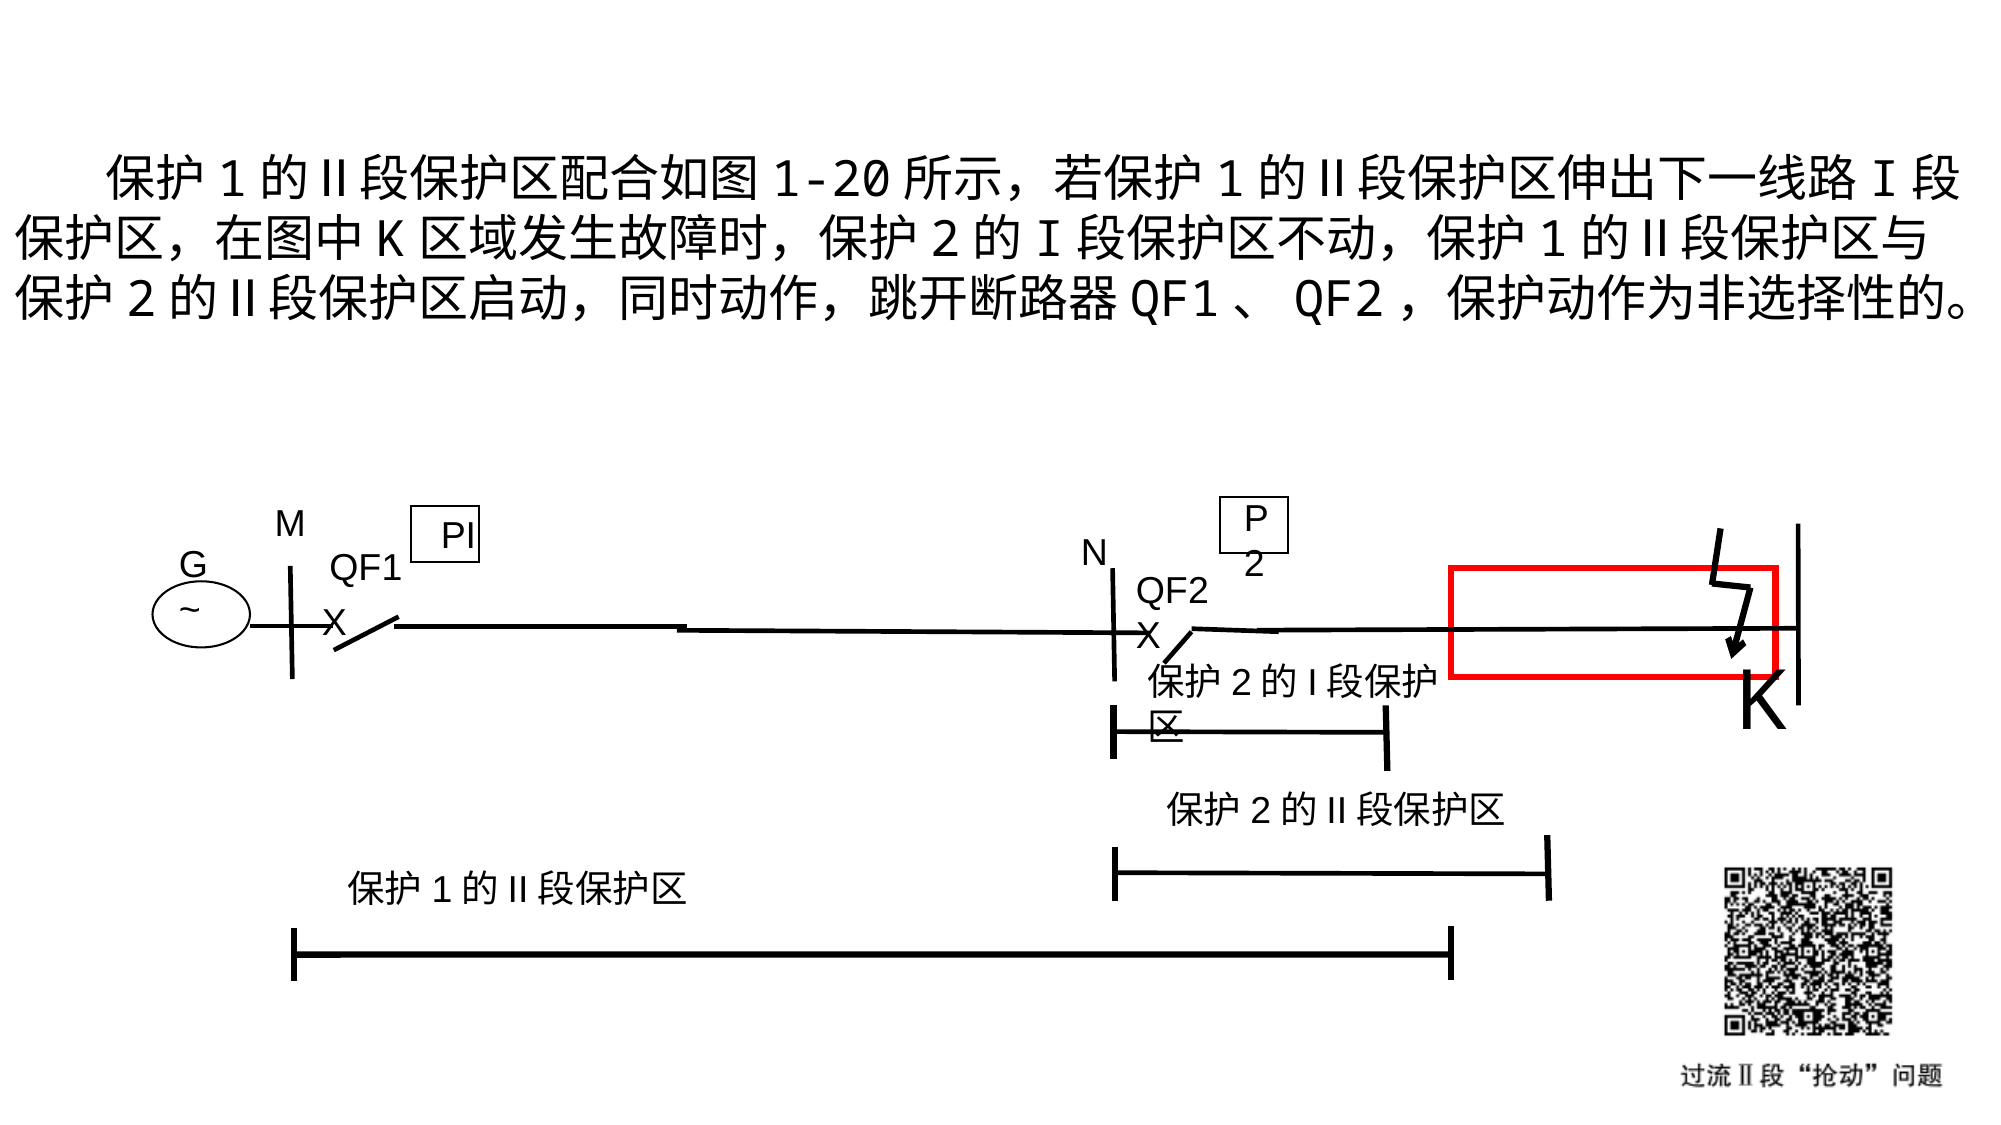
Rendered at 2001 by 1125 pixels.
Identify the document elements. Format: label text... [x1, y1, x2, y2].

picture [1667, 849, 1958, 1097]
text_box 保护1的Ⅱ段保护区配合如图1-20所示，若保护1的Ⅱ段保护区伸出下一线路I段保护区，在图中K区域发生故障时，保护2的I段保护区不动，保护1的Ⅱ段保护区与保护2的Ⅱ段保护区启动，同时动作，跳开断路器QF1、QF2，保护动作为非选择性的。 [0, 139, 1986, 394]
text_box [152, 486, 1799, 982]
